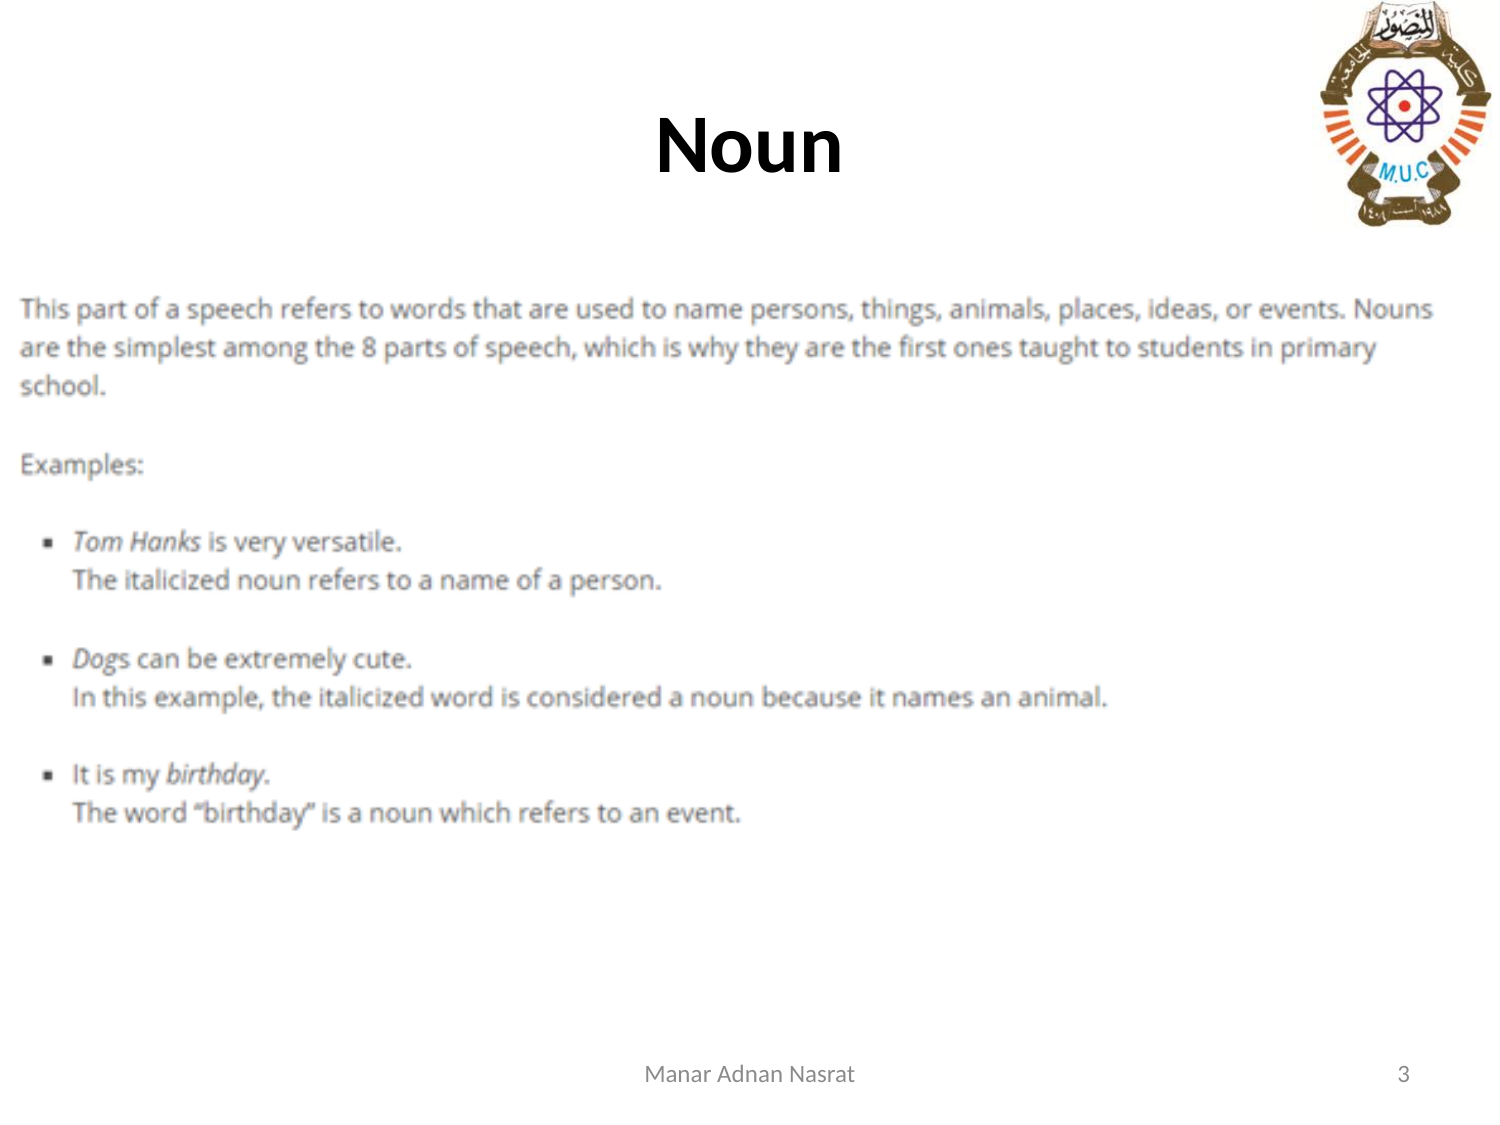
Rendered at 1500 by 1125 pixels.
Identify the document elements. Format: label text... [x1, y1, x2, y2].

title Noun [75, 45, 1309, 233]
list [0, 274, 1500, 864]
picture [1312, 0, 1496, 228]
slide_number 3 [1074, 1042, 1425, 1103]
footer Manar Adnan Nasrat [512, 1042, 988, 1103]
